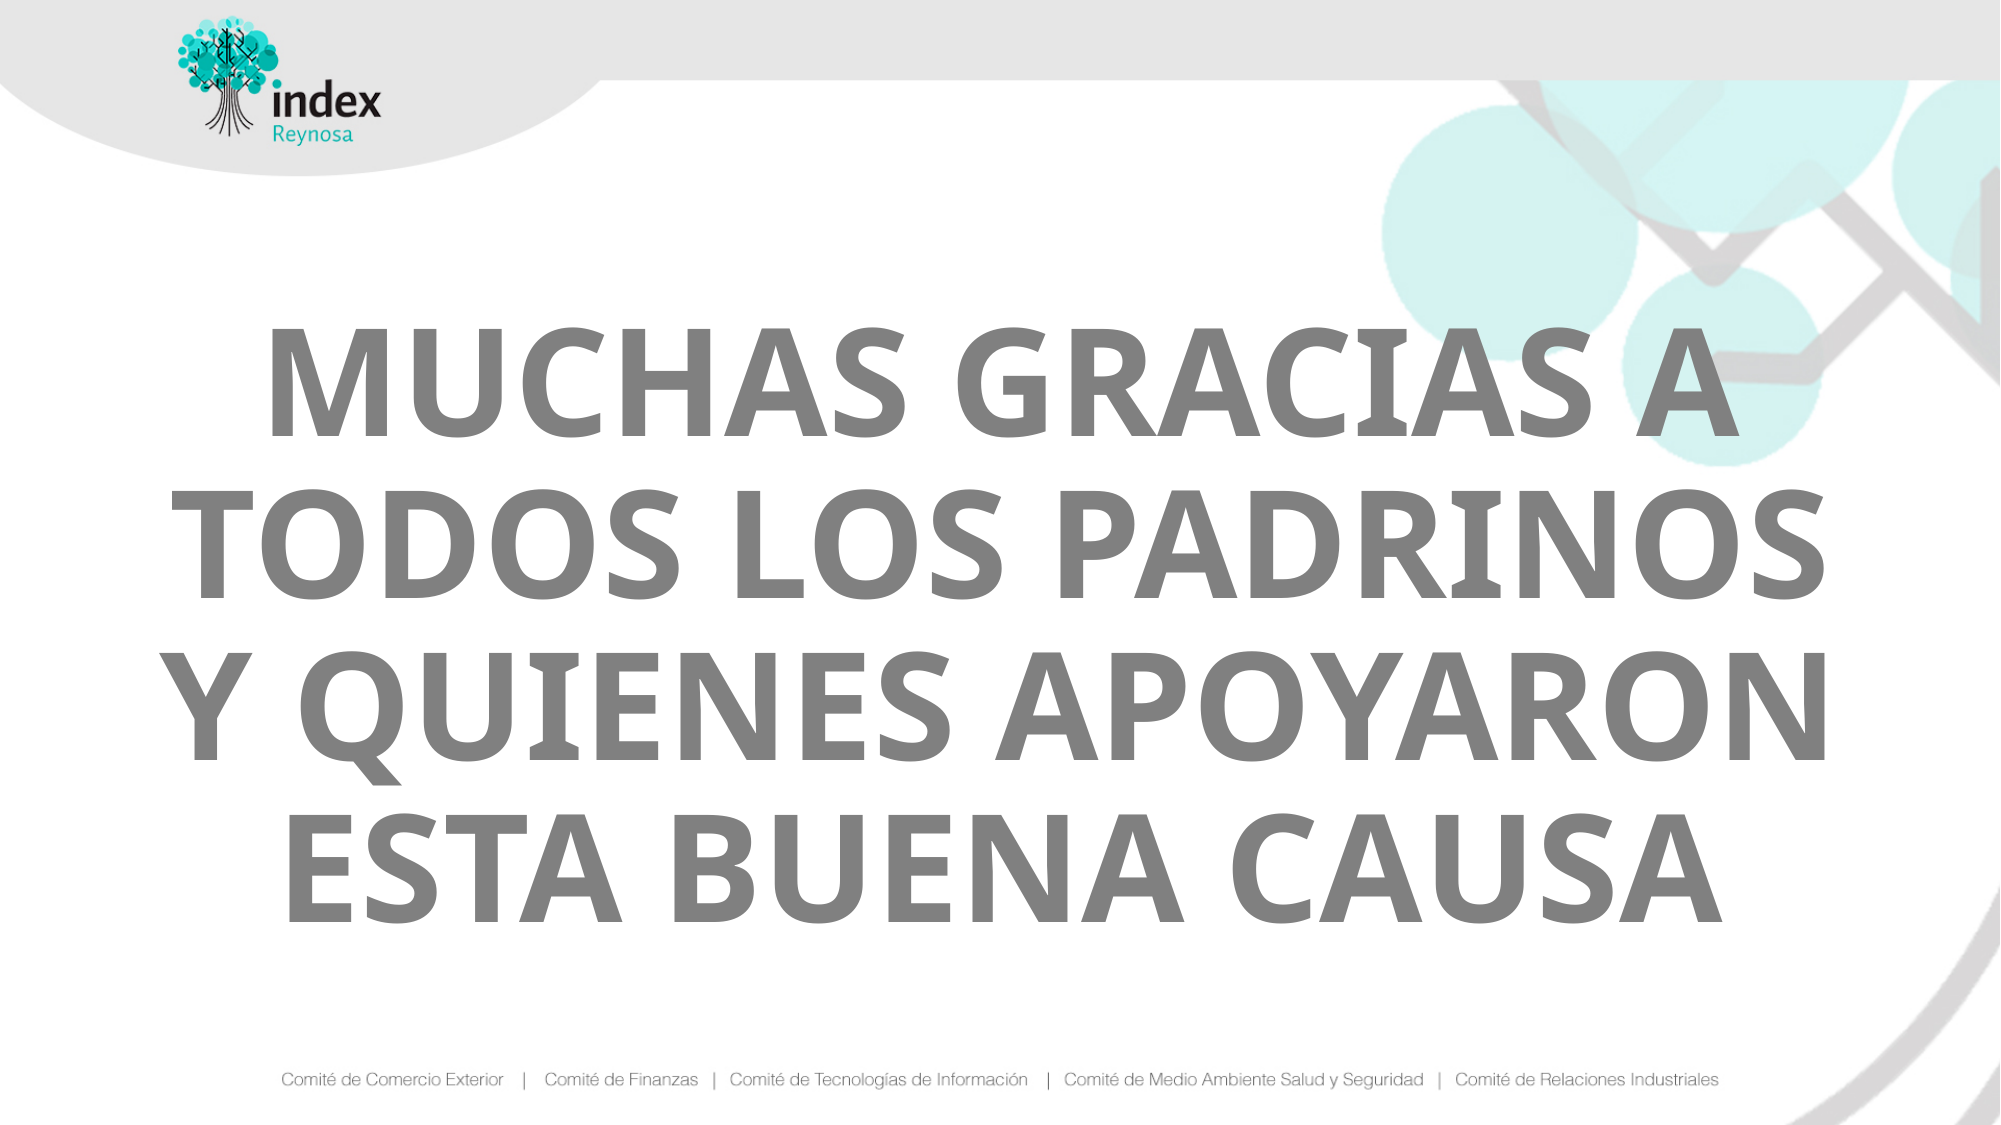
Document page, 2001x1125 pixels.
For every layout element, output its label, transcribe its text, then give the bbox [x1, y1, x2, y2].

list MUCHAS GRACIAS A TODOS LOS PADRINOS Y QUIENES APOYARON ESTA BUENA CAUSA [137, 299, 1863, 1014]
picture [0, 0, 2000, 1125]
